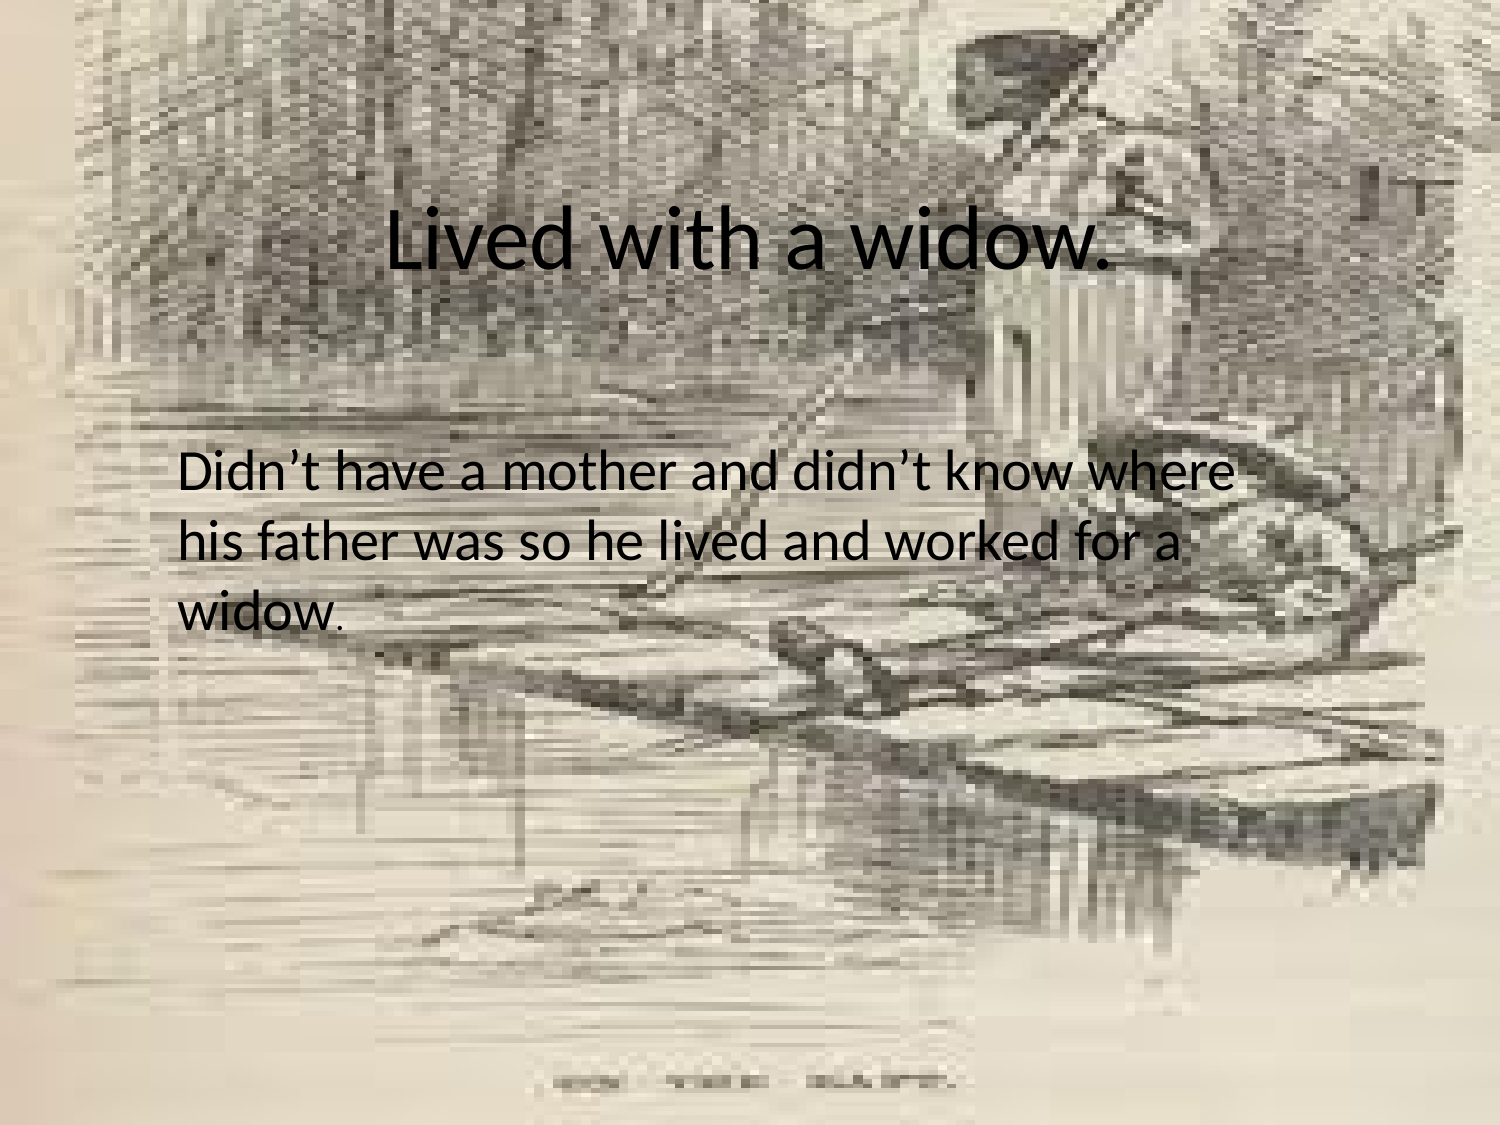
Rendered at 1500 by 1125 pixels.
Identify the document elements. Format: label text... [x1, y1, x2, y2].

text_box Didn’t have a mother and didn’t know where his father was so he lived and worked for a widow. [162, 425, 1300, 650]
picture [0, 0, 1500, 1125]
title Lived with a widow. [112, 112, 1388, 354]
